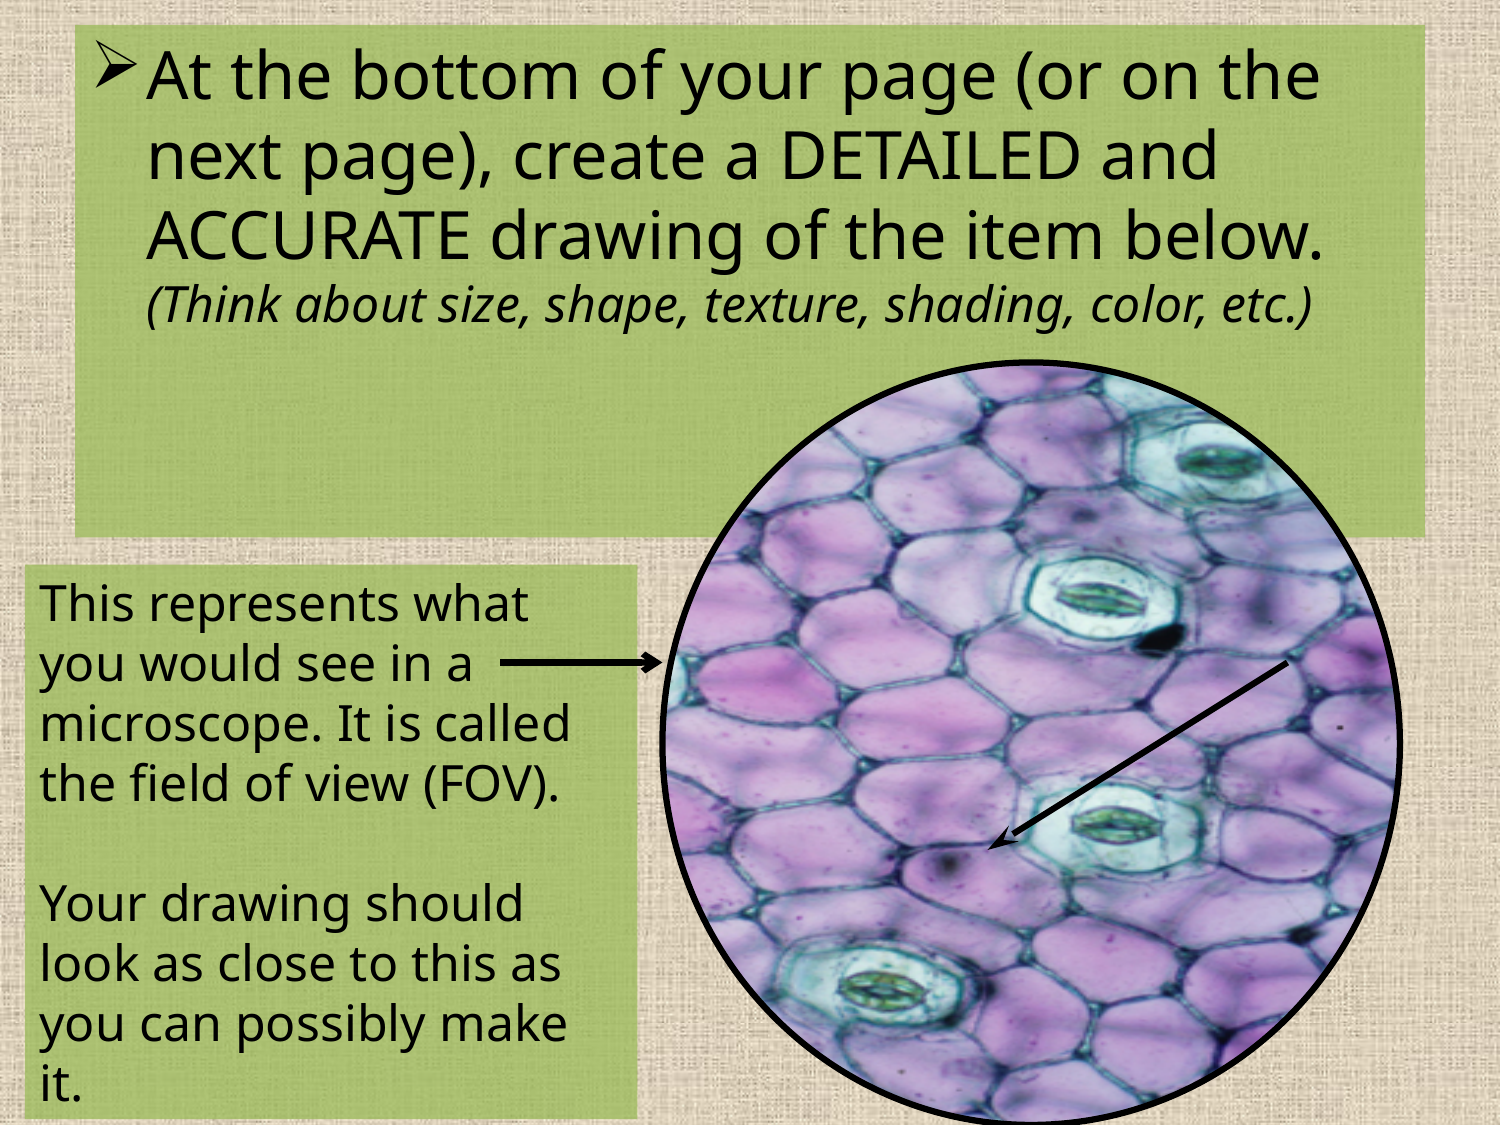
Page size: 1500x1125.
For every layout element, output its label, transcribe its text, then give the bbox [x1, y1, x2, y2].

list At the bottom of your page (or on the next page), create a DETAILED and ACCURATE drawing of the item below. (Think about size, shape, texture, shading, color, etc.) [75, 24, 1425, 538]
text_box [987, 662, 1288, 851]
text_box [660, 360, 1402, 1125]
picture [0, 0, 1500, 1125]
text_box This represents what you would see in a microscope. It is called the field of view (FOV). Your drawing should look as close to this as you can possibly make it. [24, 564, 638, 1120]
